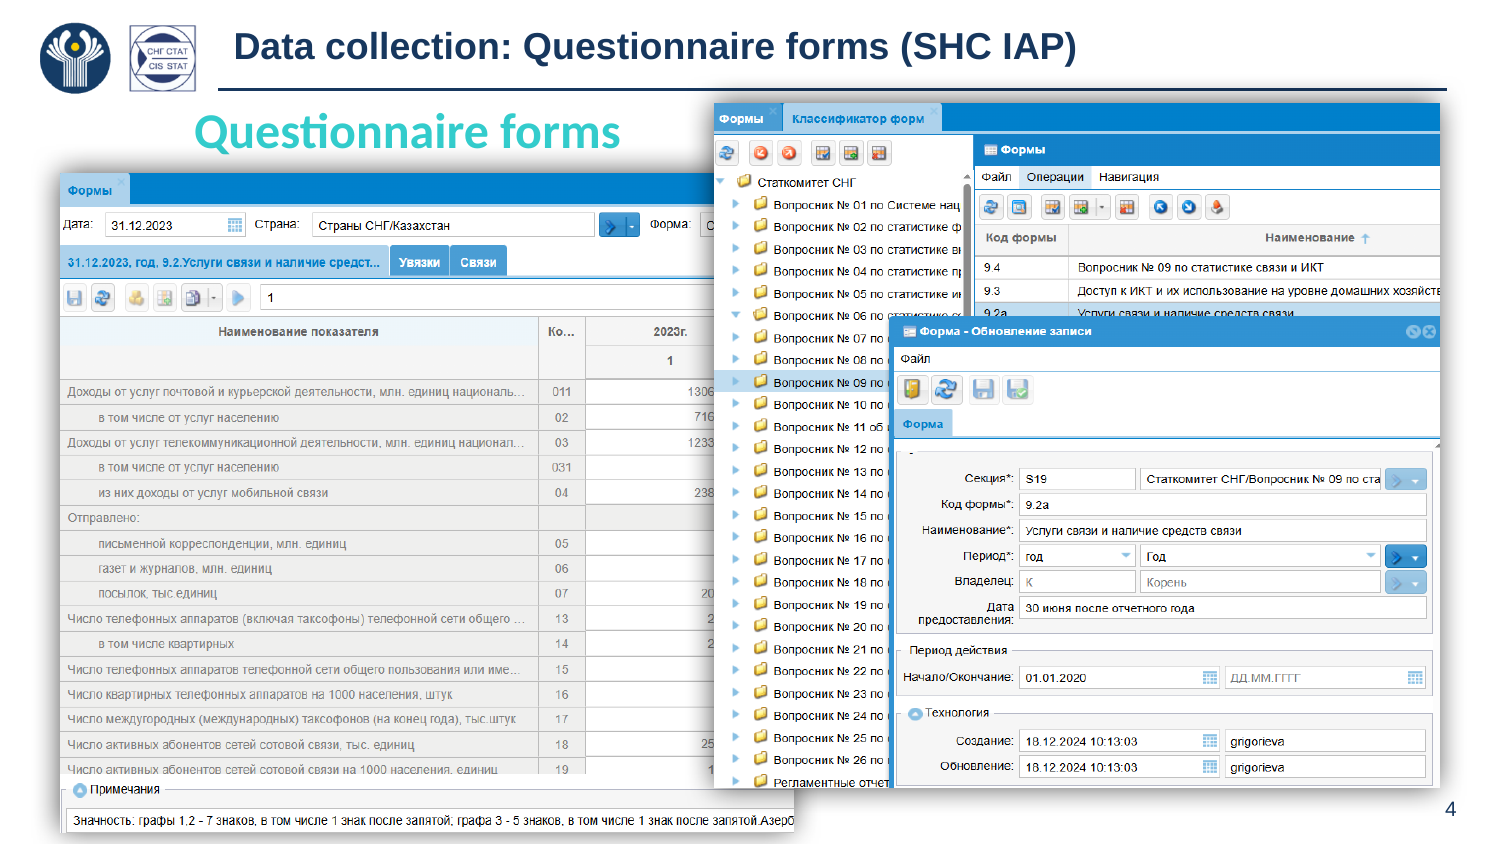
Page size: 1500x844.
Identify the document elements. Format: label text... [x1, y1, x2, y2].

picture [0, 0, 1440, 833]
text_box Questionnaire forms [64, 91, 702, 153]
title Data collection: Questionnaire forms (SHC IAP) [218, 0, 1282, 90]
